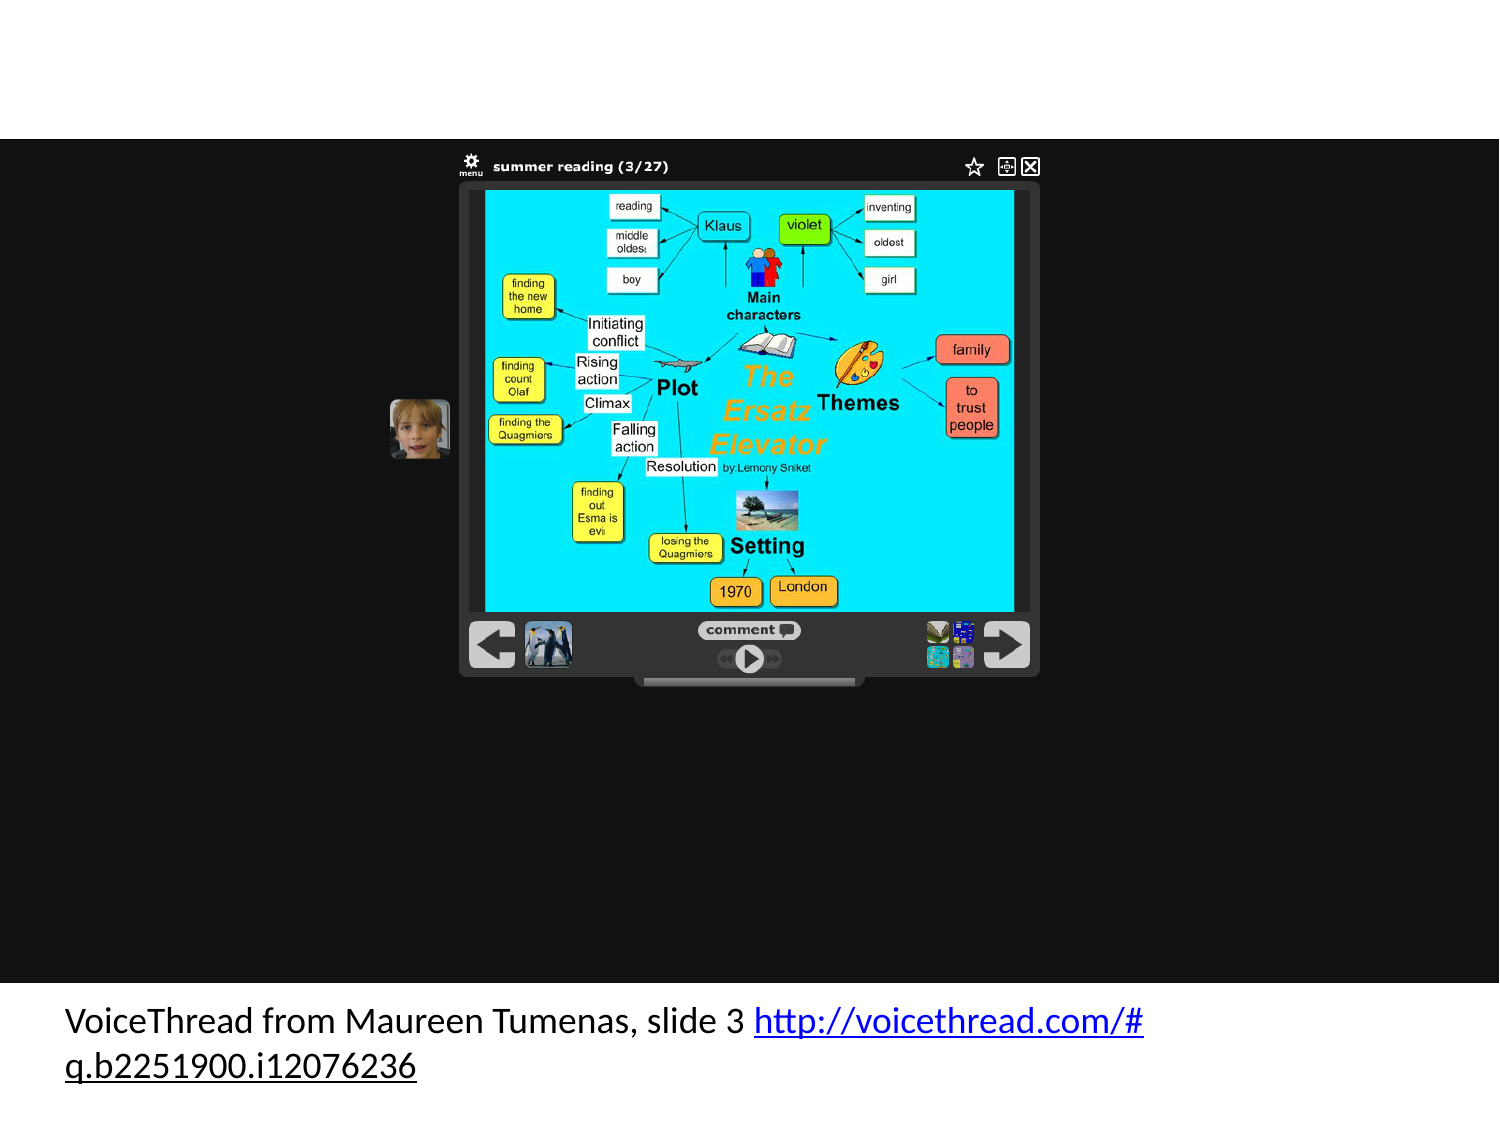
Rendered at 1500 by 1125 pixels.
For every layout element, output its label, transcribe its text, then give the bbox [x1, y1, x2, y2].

picture [0, 138, 1500, 986]
text_box VoiceThread from Maureen Tumenas, slide 3 http://voicethread.com/#q.b2251900.i12076236 [50, 995, 1425, 1094]
